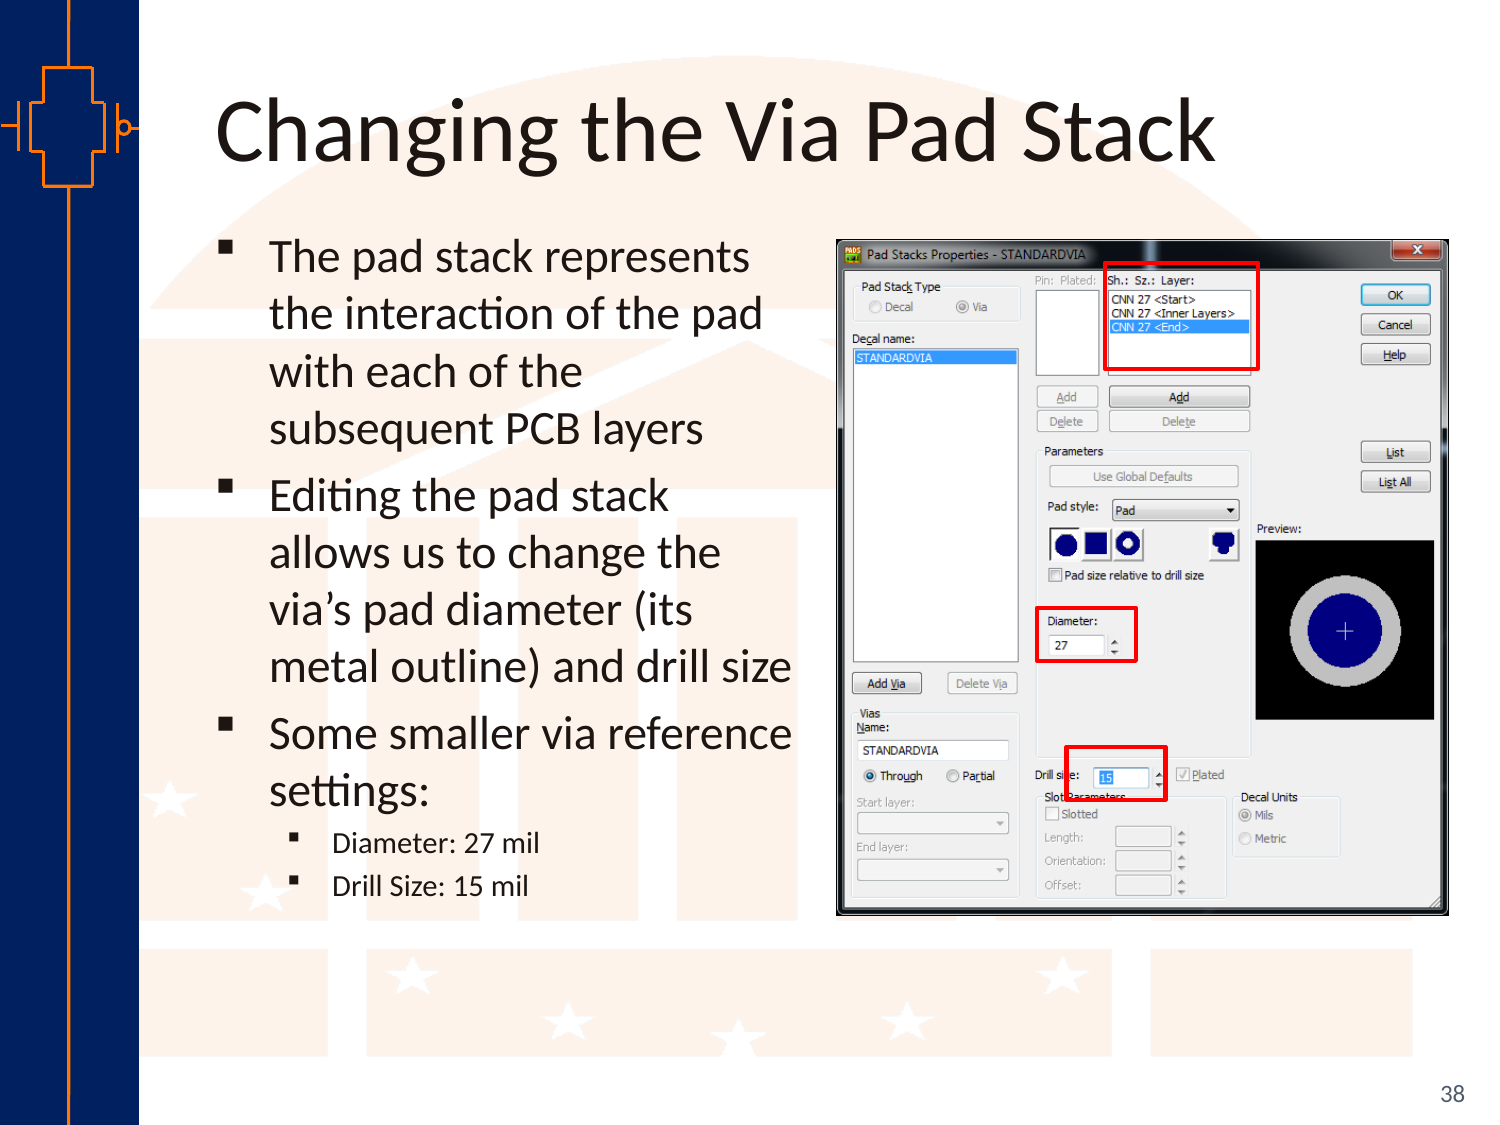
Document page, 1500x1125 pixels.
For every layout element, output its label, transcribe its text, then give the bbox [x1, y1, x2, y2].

title Changing the Via Pad Stack [200, 0, 1388, 188]
list The pad stack represents the interaction of the pad with each of the subsequent PCB layers Editing the pad stack allows us to change the via’s pad diameter (its metal outline) and drill size Some smaller via reference settings: Diameter: 27 mil Drill Size: 15 mil [199, 217, 812, 938]
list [836, 238, 1450, 916]
slide_number 38 [1425, 1062, 1488, 1123]
